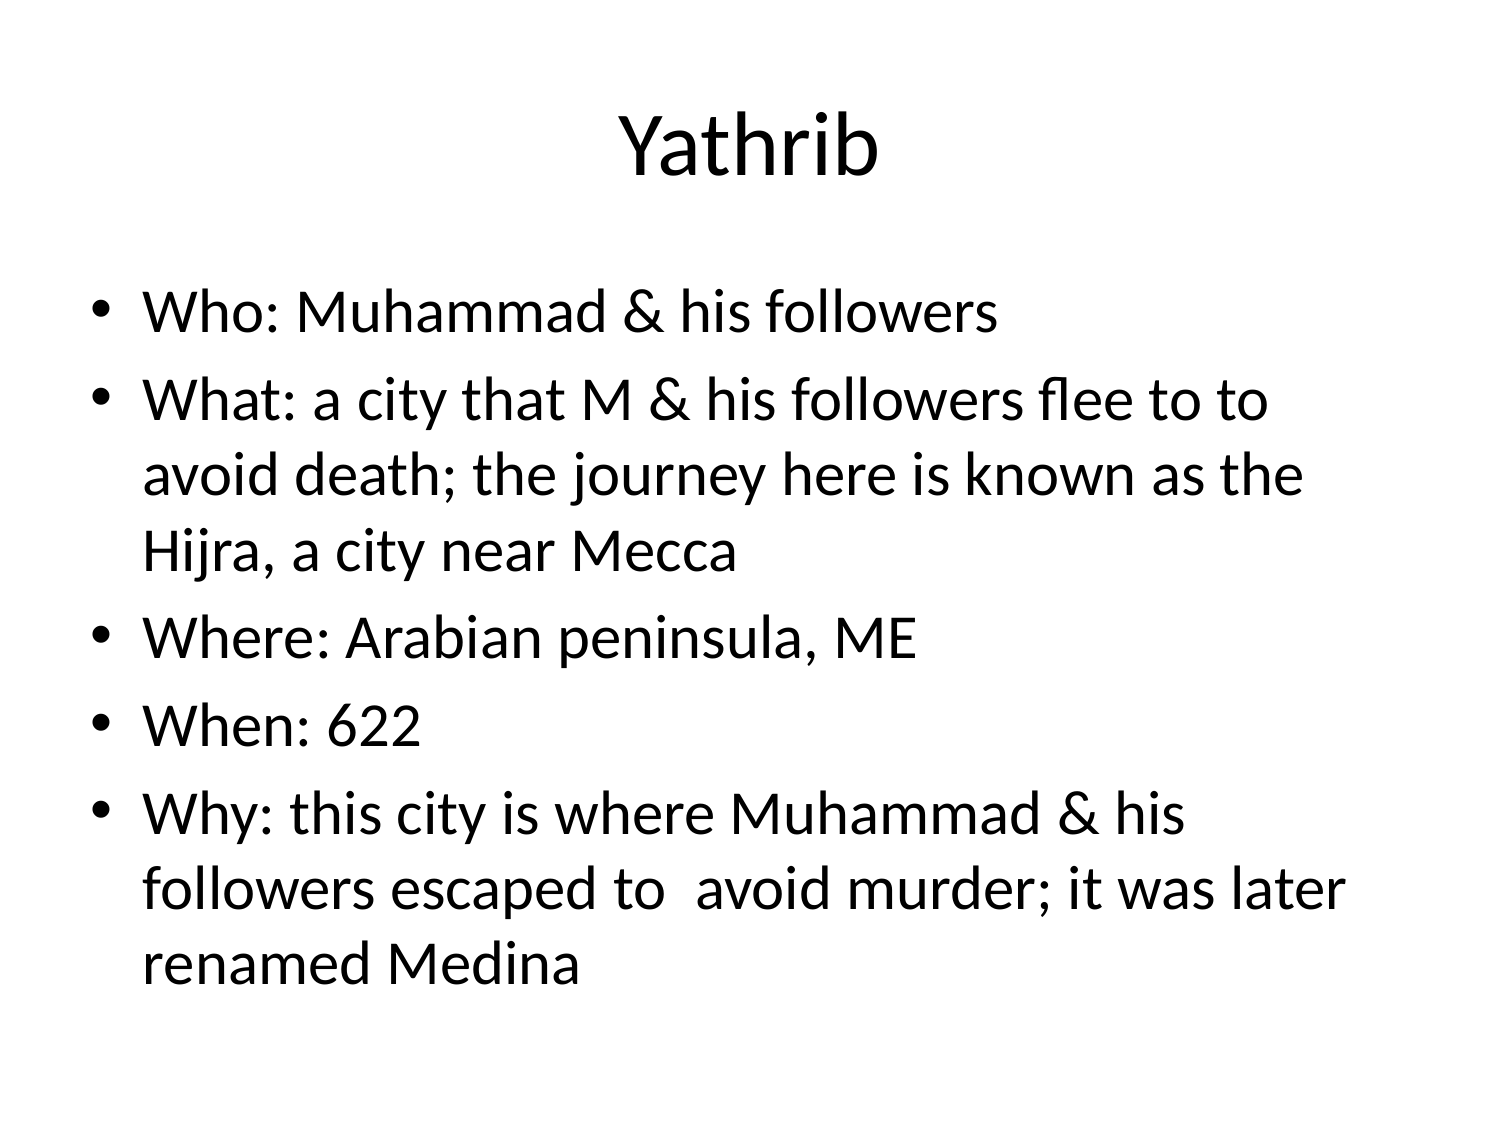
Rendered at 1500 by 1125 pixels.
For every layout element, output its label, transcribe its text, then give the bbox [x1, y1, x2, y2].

title Yathrib [75, 45, 1425, 233]
list Who: Muhammad & his followers What: a city that M & his followers flee to to avoid death; the journey here is known as the Hijra, a city near Mecca Where: Arabian peninsula, ME When: 622 Why: this city is where Muhammad & his followers escaped to avoid murder; it was later renamed Medina [75, 262, 1425, 1005]
